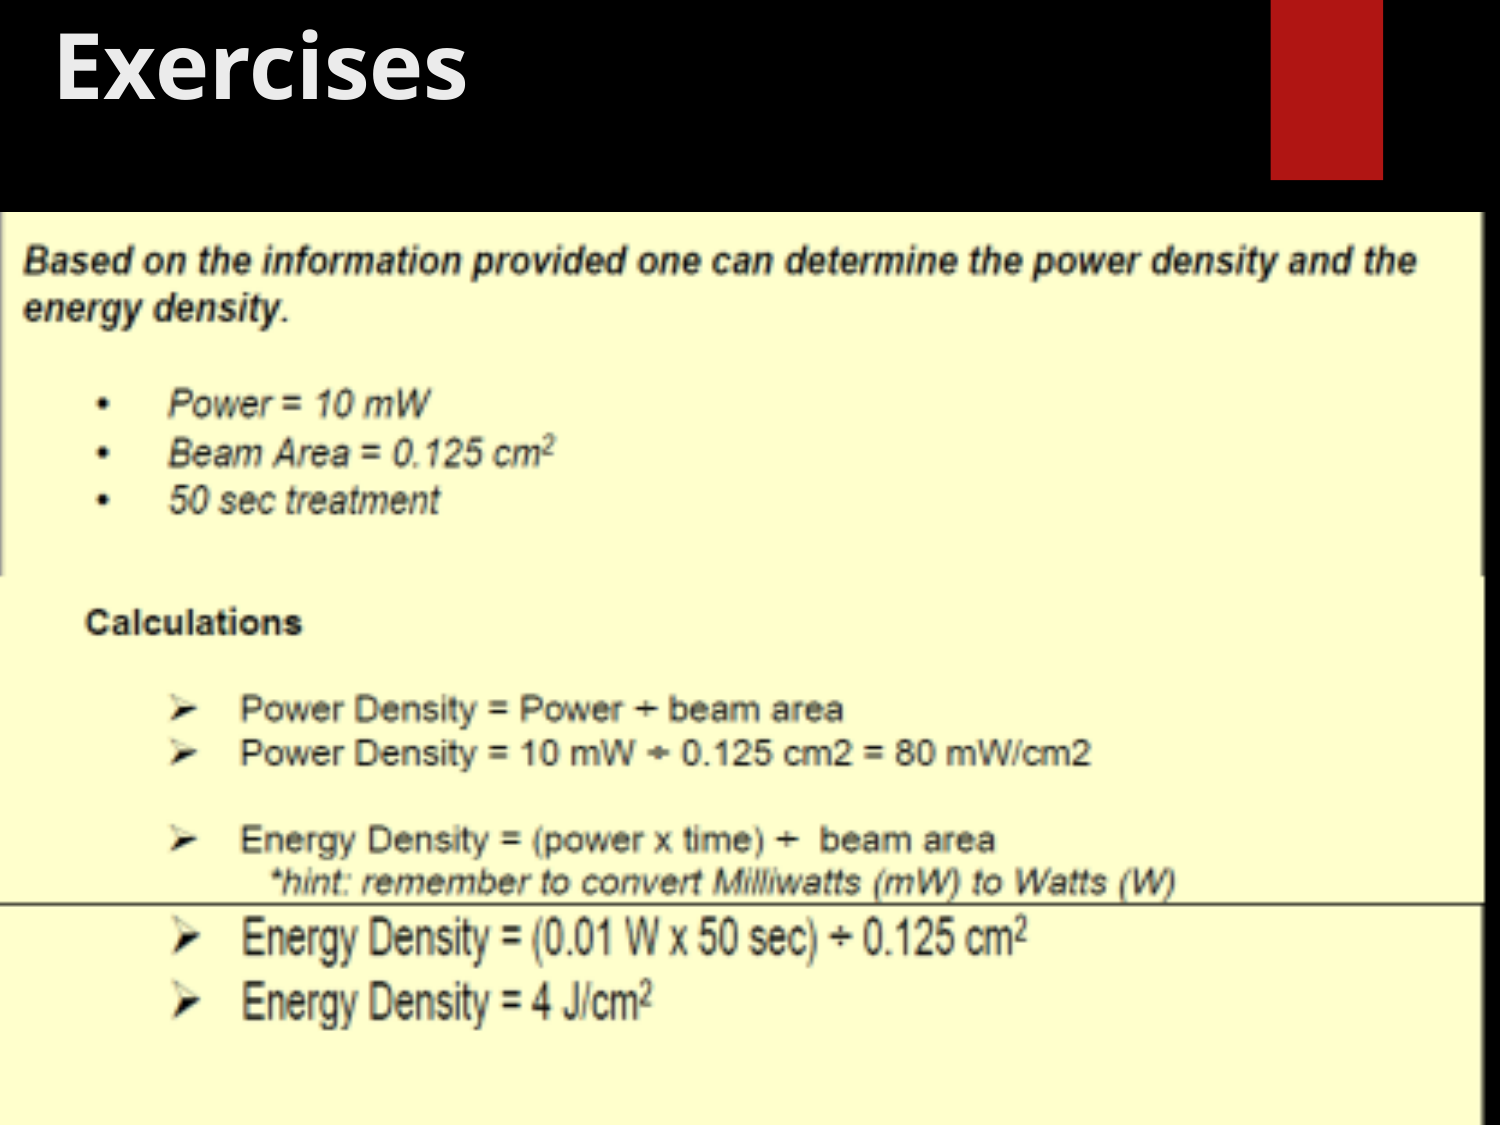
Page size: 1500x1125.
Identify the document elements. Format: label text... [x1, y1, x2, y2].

title Exercises [37, 0, 1195, 139]
picture [0, 212, 1500, 1125]
